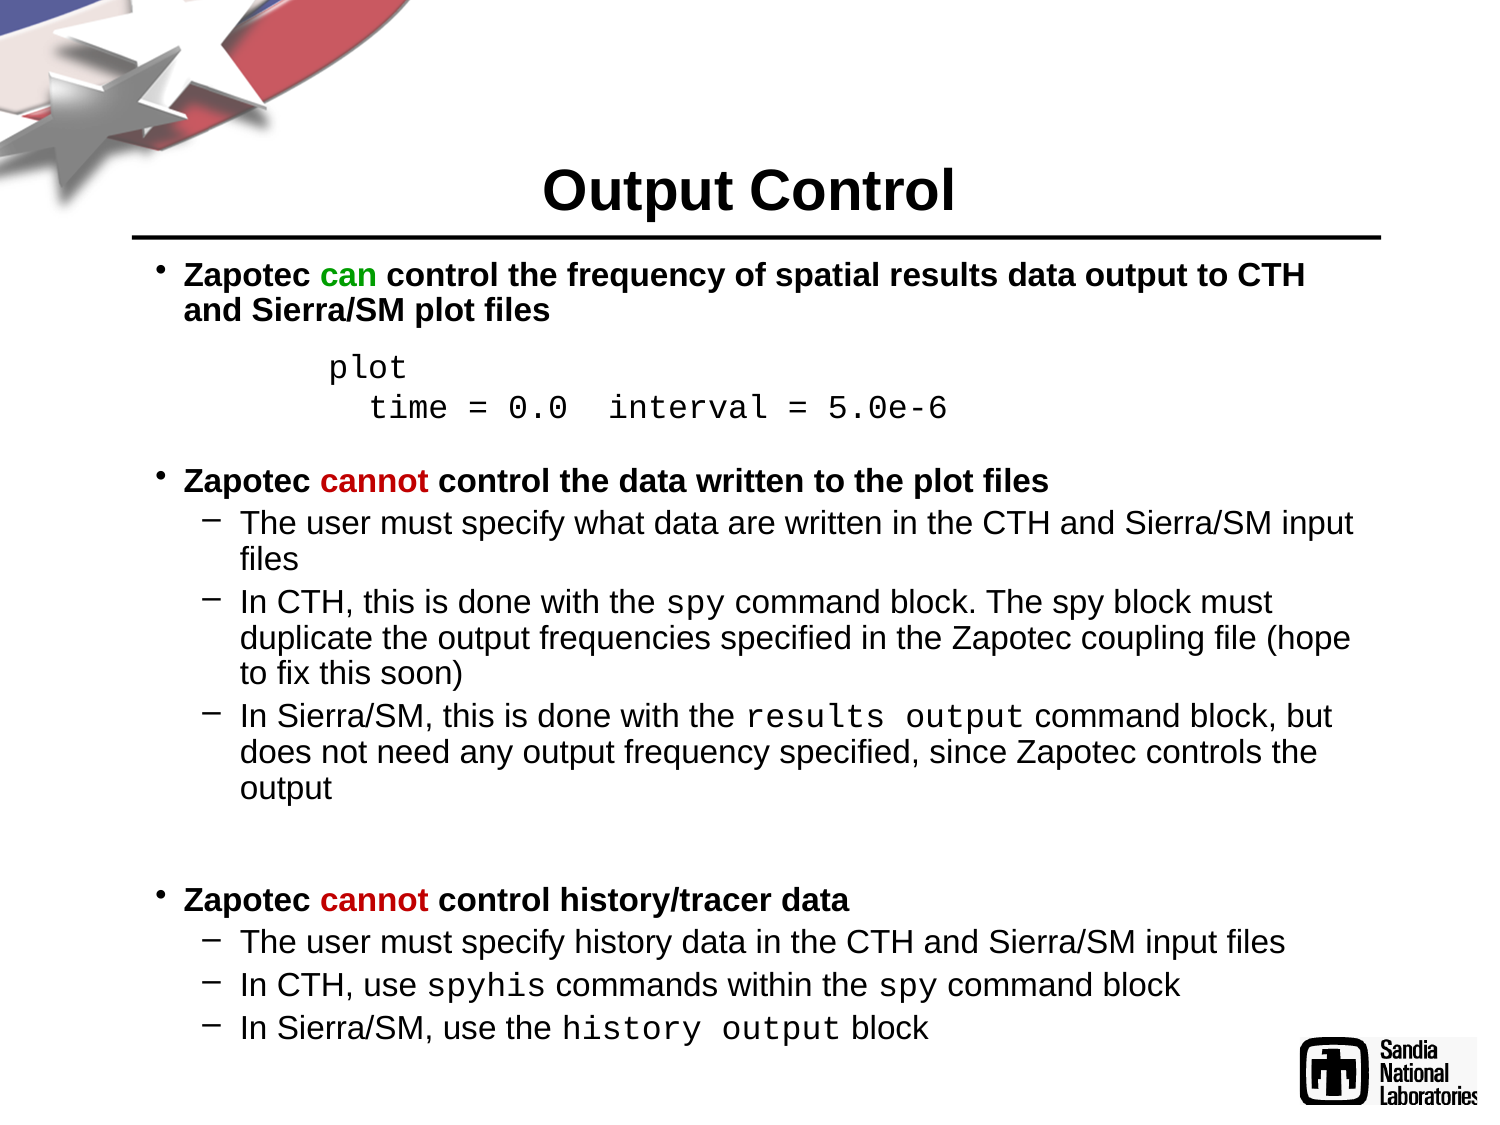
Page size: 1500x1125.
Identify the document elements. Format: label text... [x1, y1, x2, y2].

title Output Control [112, 87, 1388, 249]
list Zapotec can control the frequency of spatial results data output to CTH and Sierra/SM plot files Zapotec cannot control the data written to the plot files The user must specify what data are written in the CTH and Sierra/SM input files In CTH, this is done with the spy command block. The spy block must duplicate the output frequencies specified in the Zapotec coupling file (hope to fix this soon) In Sierra/SM, this is done with the results output command block, but does not need any output frequency specified, since Zapotec controls the output Zapotec cannot control history/tracer data The user must specify history data in the CTH and Sierra/SM input files In CTH, use spyhis commands within the spy command block In Sierra/SM, use the history output block [112, 249, 1388, 925]
text_box plot time = 0.0 interval = 5.0e-6 [313, 337, 964, 432]
